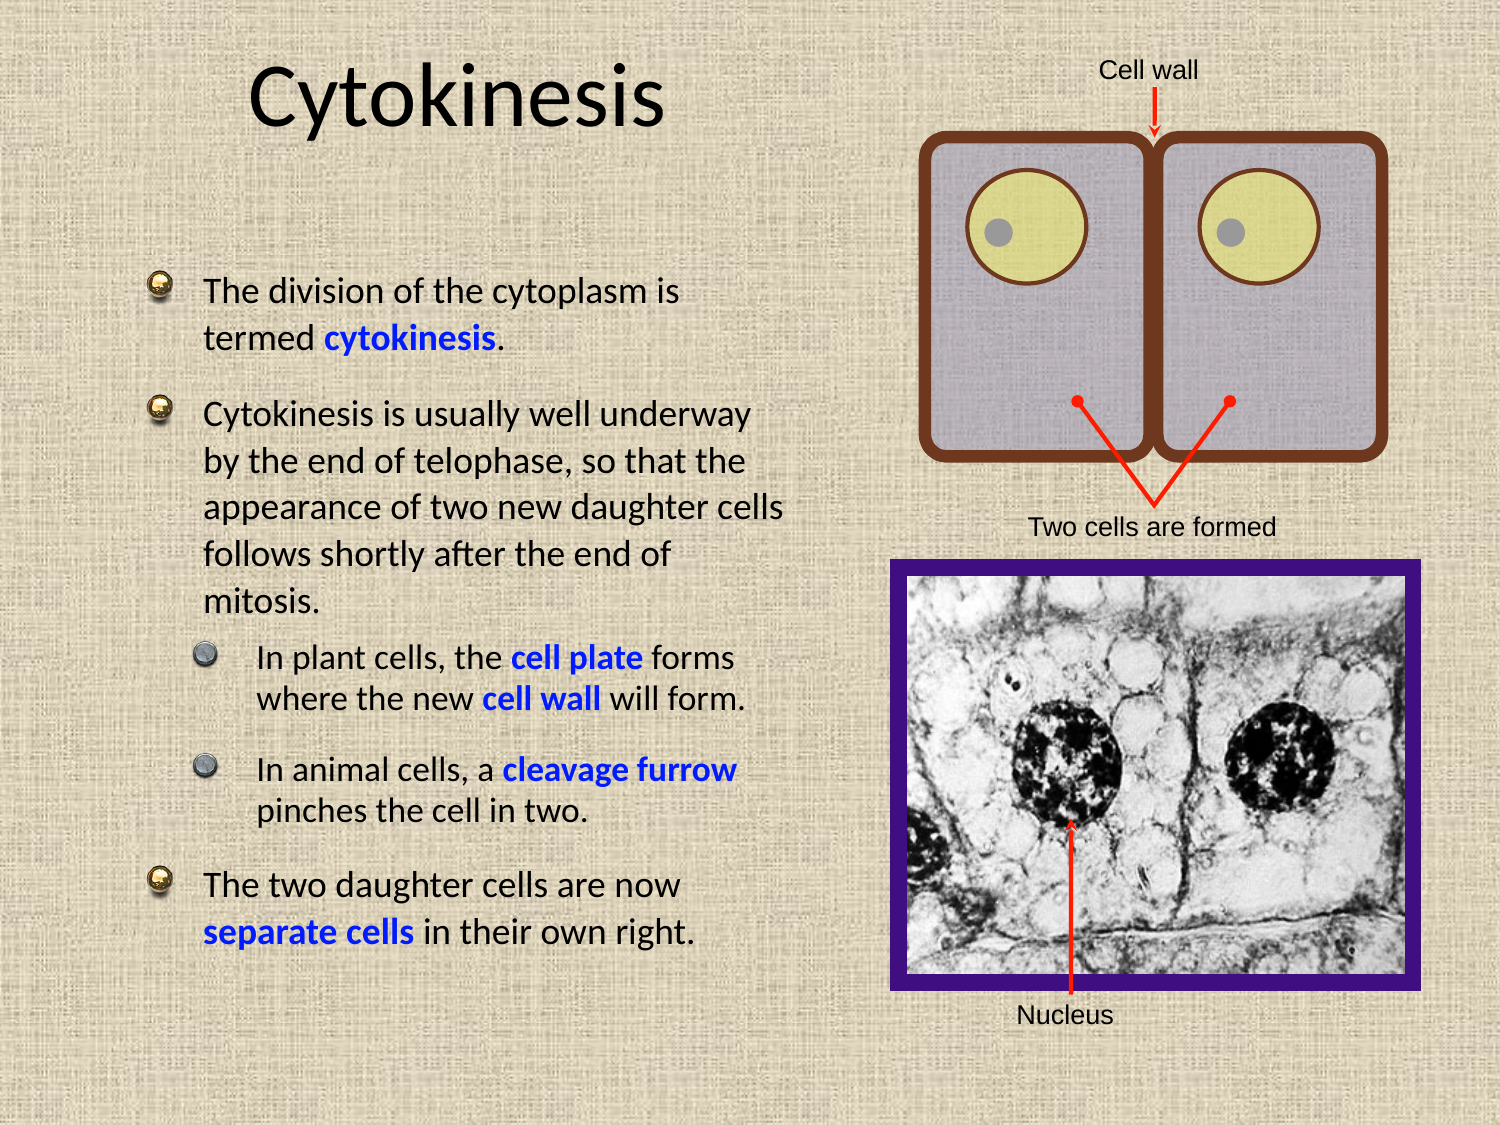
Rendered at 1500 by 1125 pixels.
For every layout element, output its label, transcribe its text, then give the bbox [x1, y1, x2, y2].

text_box Nucleus [1003, 997, 1114, 1031]
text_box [924, 136, 1383, 457]
text_box [1148, 125, 1161, 135]
title Cytokinesis [0, 0, 919, 143]
picture [0, 0, 1500, 1125]
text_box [1019, 401, 1273, 543]
text_box Cell wall [1085, 52, 1199, 86]
list The division of the cytoplasm is termed cytokinesis. Cytokinesis is usually well underway by the end of telophase, so that the appearance of two new daughter cells follows shortly after the end of mitosis. In plant cells, the cell plate forms where the new cell wall will form. In animal cells, a cleavage furrow pinches the cell in two. The two daughter cells are now separate cells in their own right. [131, 263, 791, 994]
